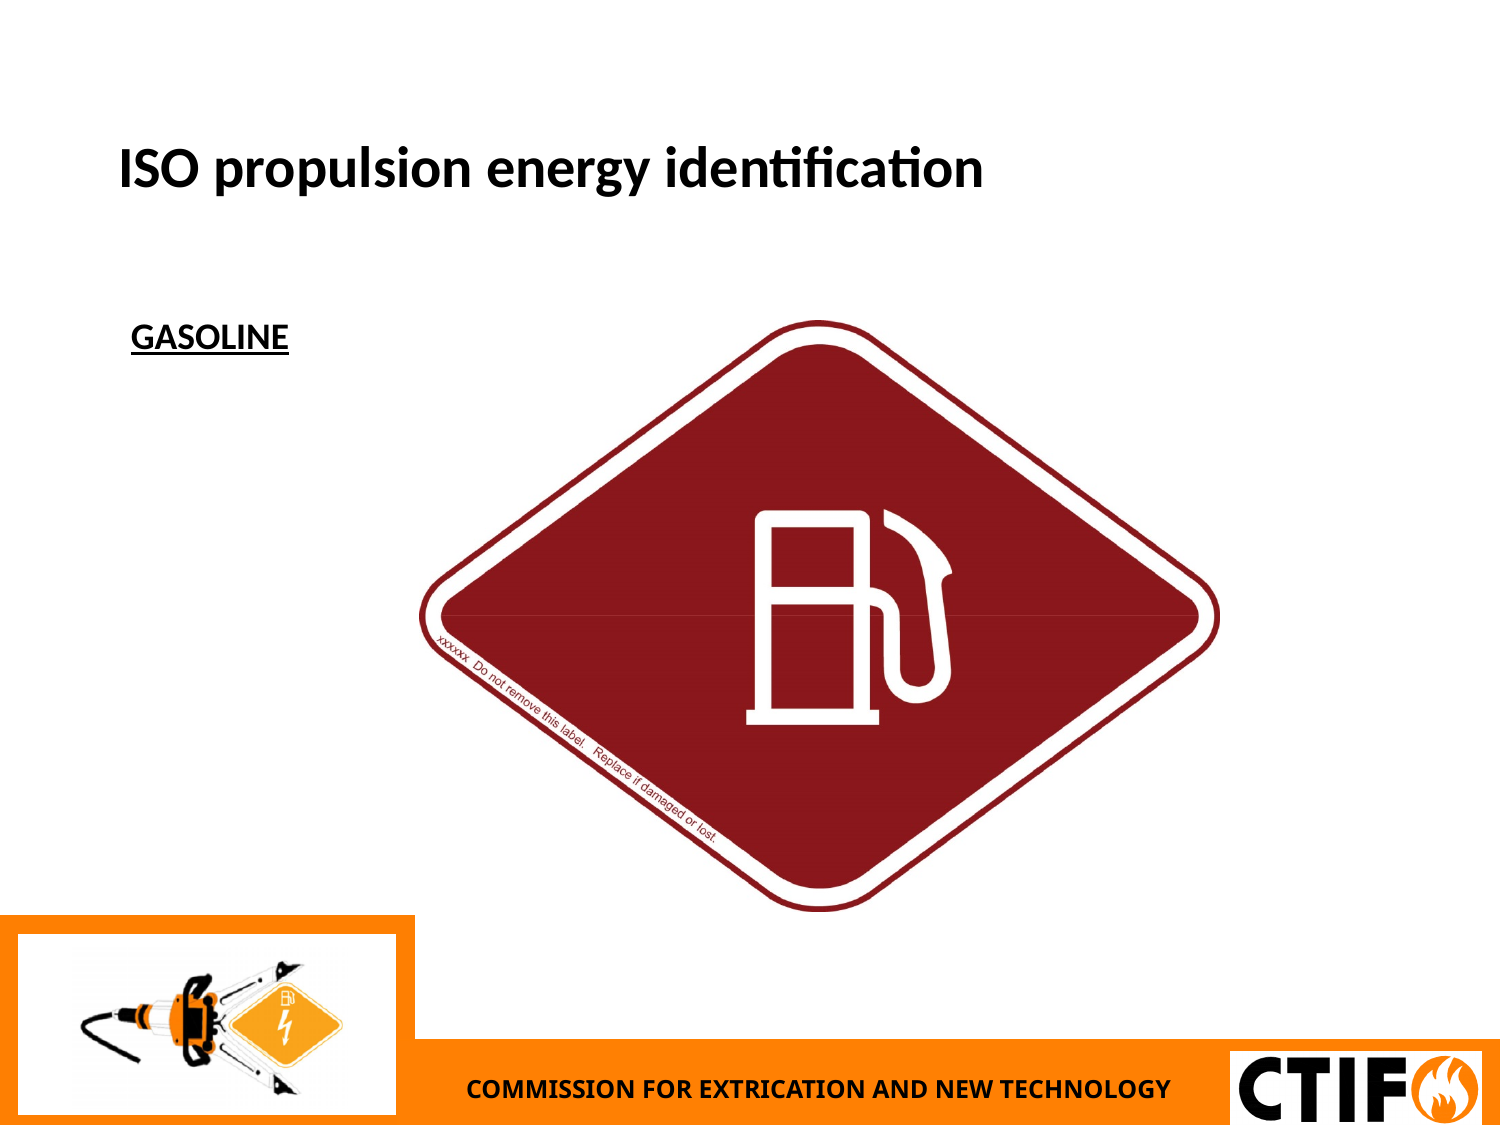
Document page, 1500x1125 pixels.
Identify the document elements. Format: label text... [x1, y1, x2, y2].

picture [419, 320, 1220, 912]
title ISO propulsion energy identification [103, 59, 1397, 278]
slide_number 15 [1059, 1042, 1397, 1103]
list GASOLINE [115, 309, 1410, 1024]
picture [67, 940, 348, 1109]
picture [1230, 1051, 1482, 1125]
